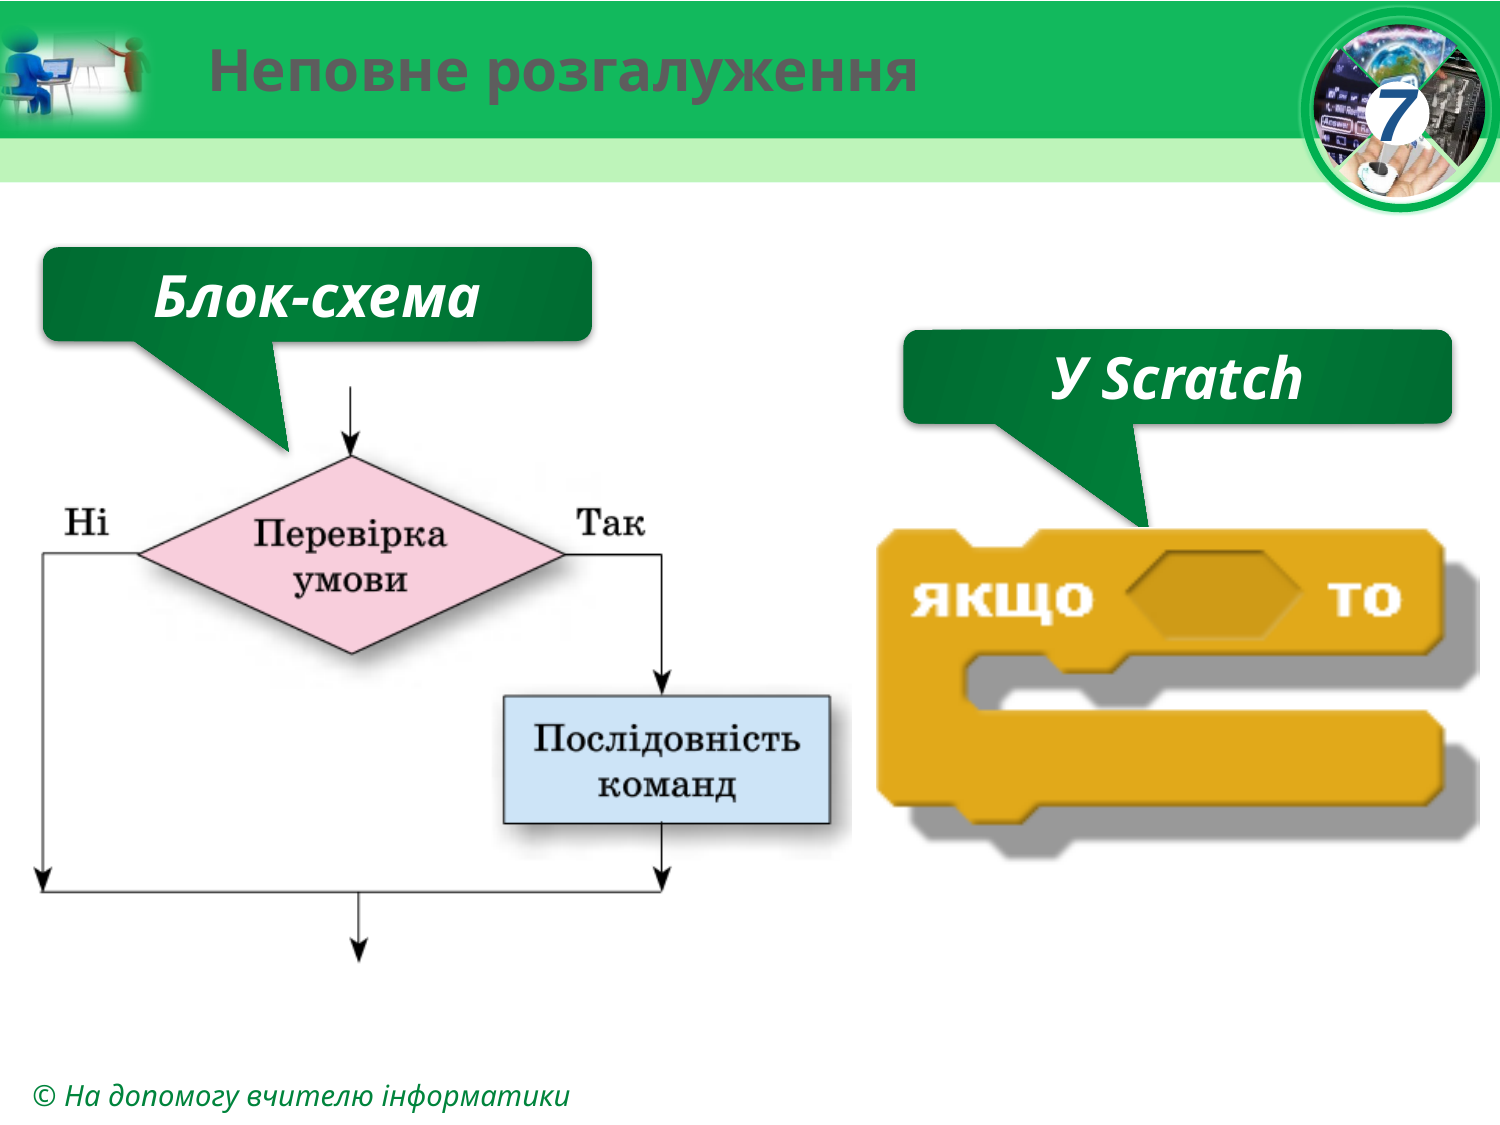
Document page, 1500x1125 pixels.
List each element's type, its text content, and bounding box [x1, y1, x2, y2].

picture [1405, 24, 1486, 167]
picture [0, 16, 160, 142]
picture [1338, 135, 1457, 198]
picture [1314, 115, 1372, 169]
title Неповне розгалуження [192, 22, 1405, 115]
picture [876, 526, 1480, 868]
text_box Блок-схема [42, 247, 592, 385]
text_box У Scratch [903, 329, 1453, 526]
picture [29, 385, 852, 967]
